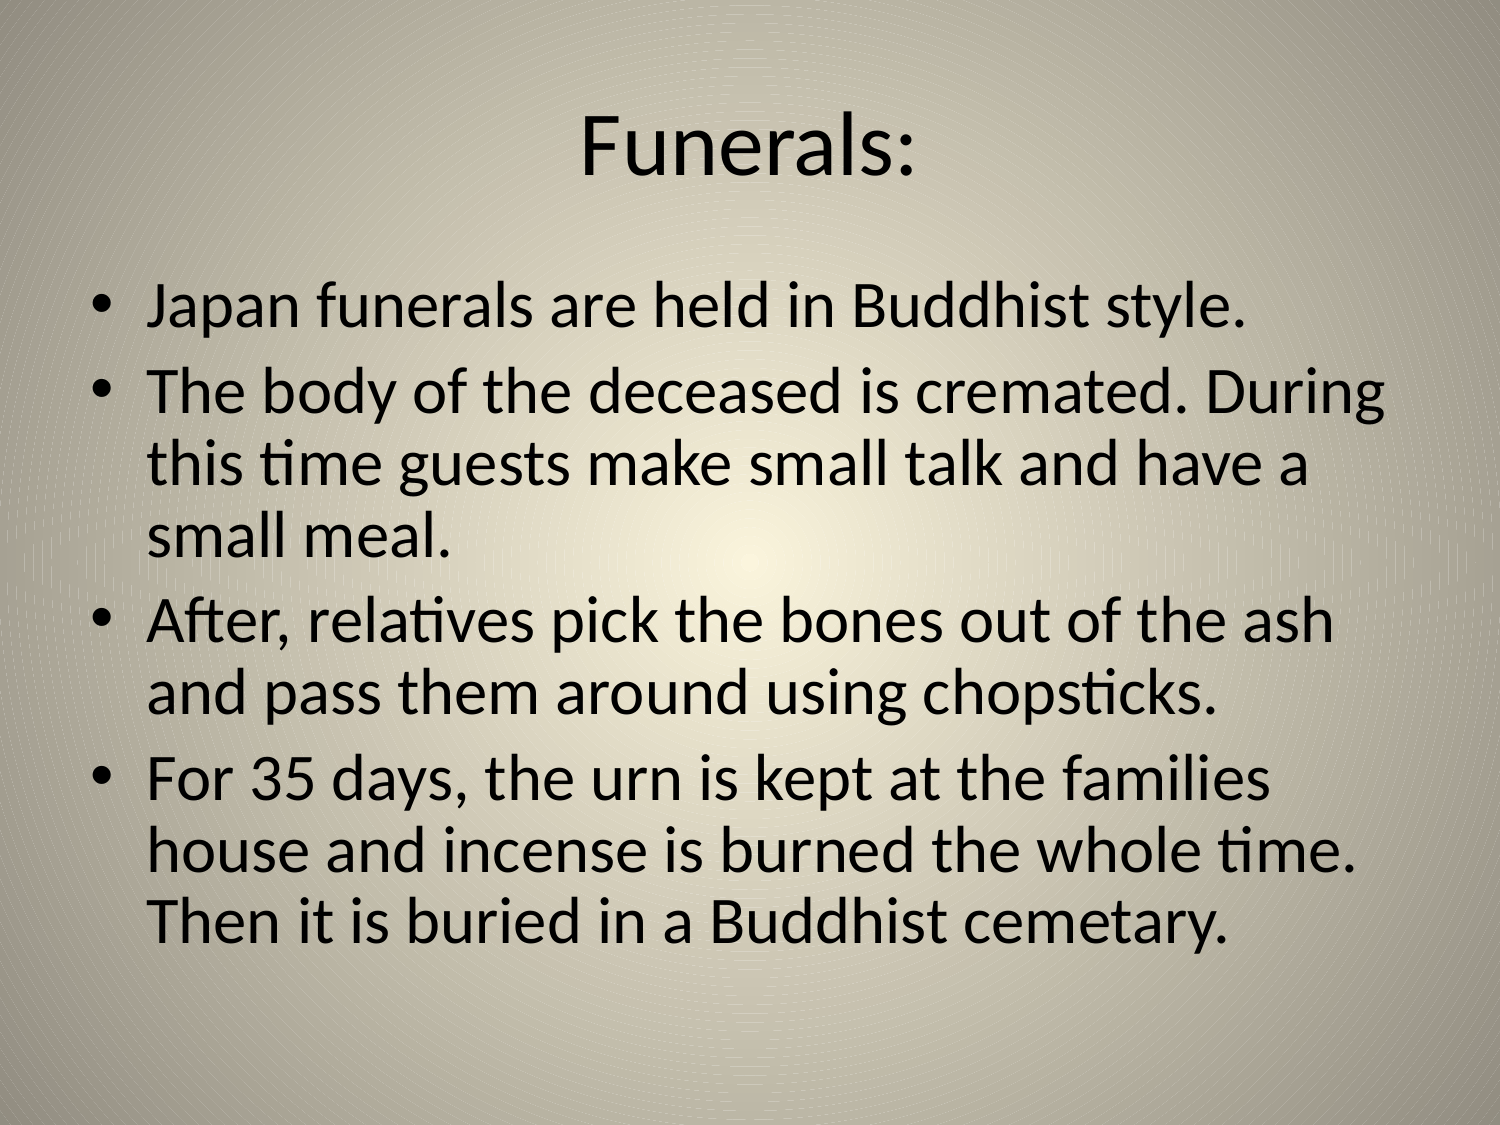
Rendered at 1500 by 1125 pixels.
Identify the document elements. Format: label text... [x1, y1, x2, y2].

title Funerals: [74, 44, 1426, 233]
list Japan funerals are held in Buddhist style. The body of the deceased is cremated. During this time guests make small talk and have a small meal. After, relatives pick the bones out of the ash and pass them around using chopsticks. For 35 days, the urn is kept at the families house and incense is burned the whole time. Then it is buried in a Buddhist cemetary. [74, 262, 1426, 1006]
